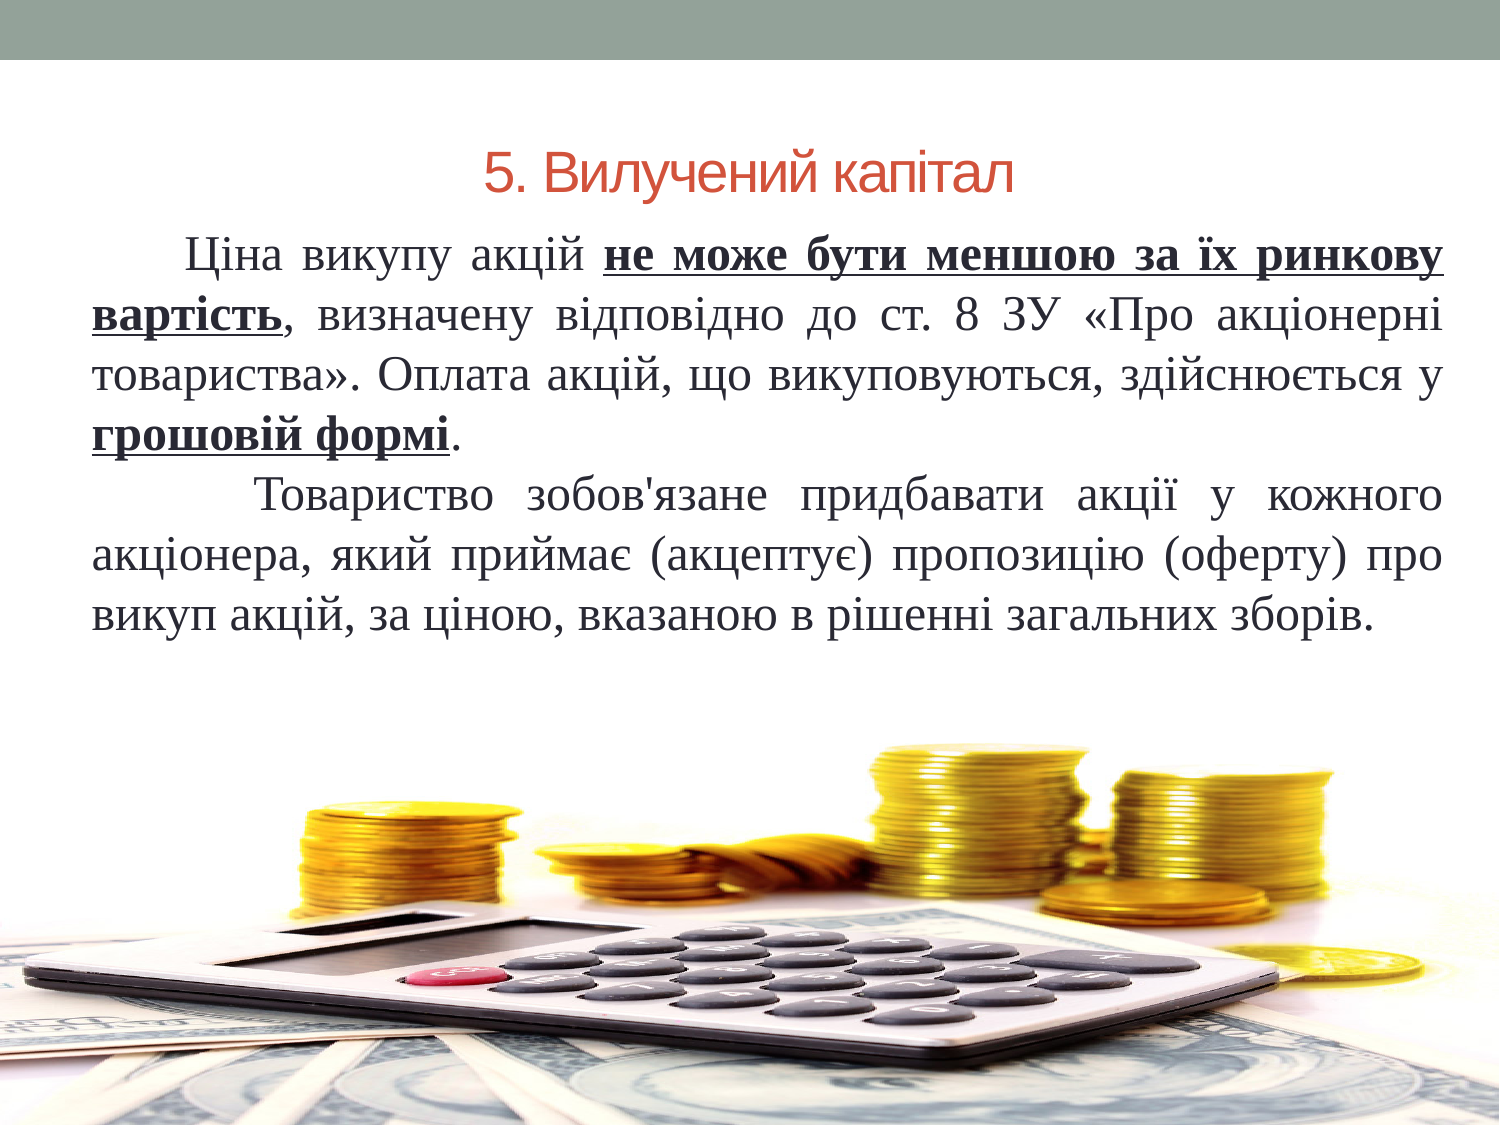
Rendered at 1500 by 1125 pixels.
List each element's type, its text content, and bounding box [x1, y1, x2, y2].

title 5. Вилучений капітал [75, 87, 1425, 250]
text_box Ціна викупу акцій не може бути меншою за їх ринкову вартість, визначену відповідно до ст. 8 ЗУ «Про акціонерні товариства». Оплата акцій, що викуповуються, здійснюється у грошовій формі. Товариство зобов'язане придбавати акції у кожного акціонера, який приймає (акцептує) пропозицію (оферту) про викуп акцій, за ціною, вказаною в рішенні загальних зборів. [76, 213, 1459, 648]
picture [0, 727, 1500, 1125]
